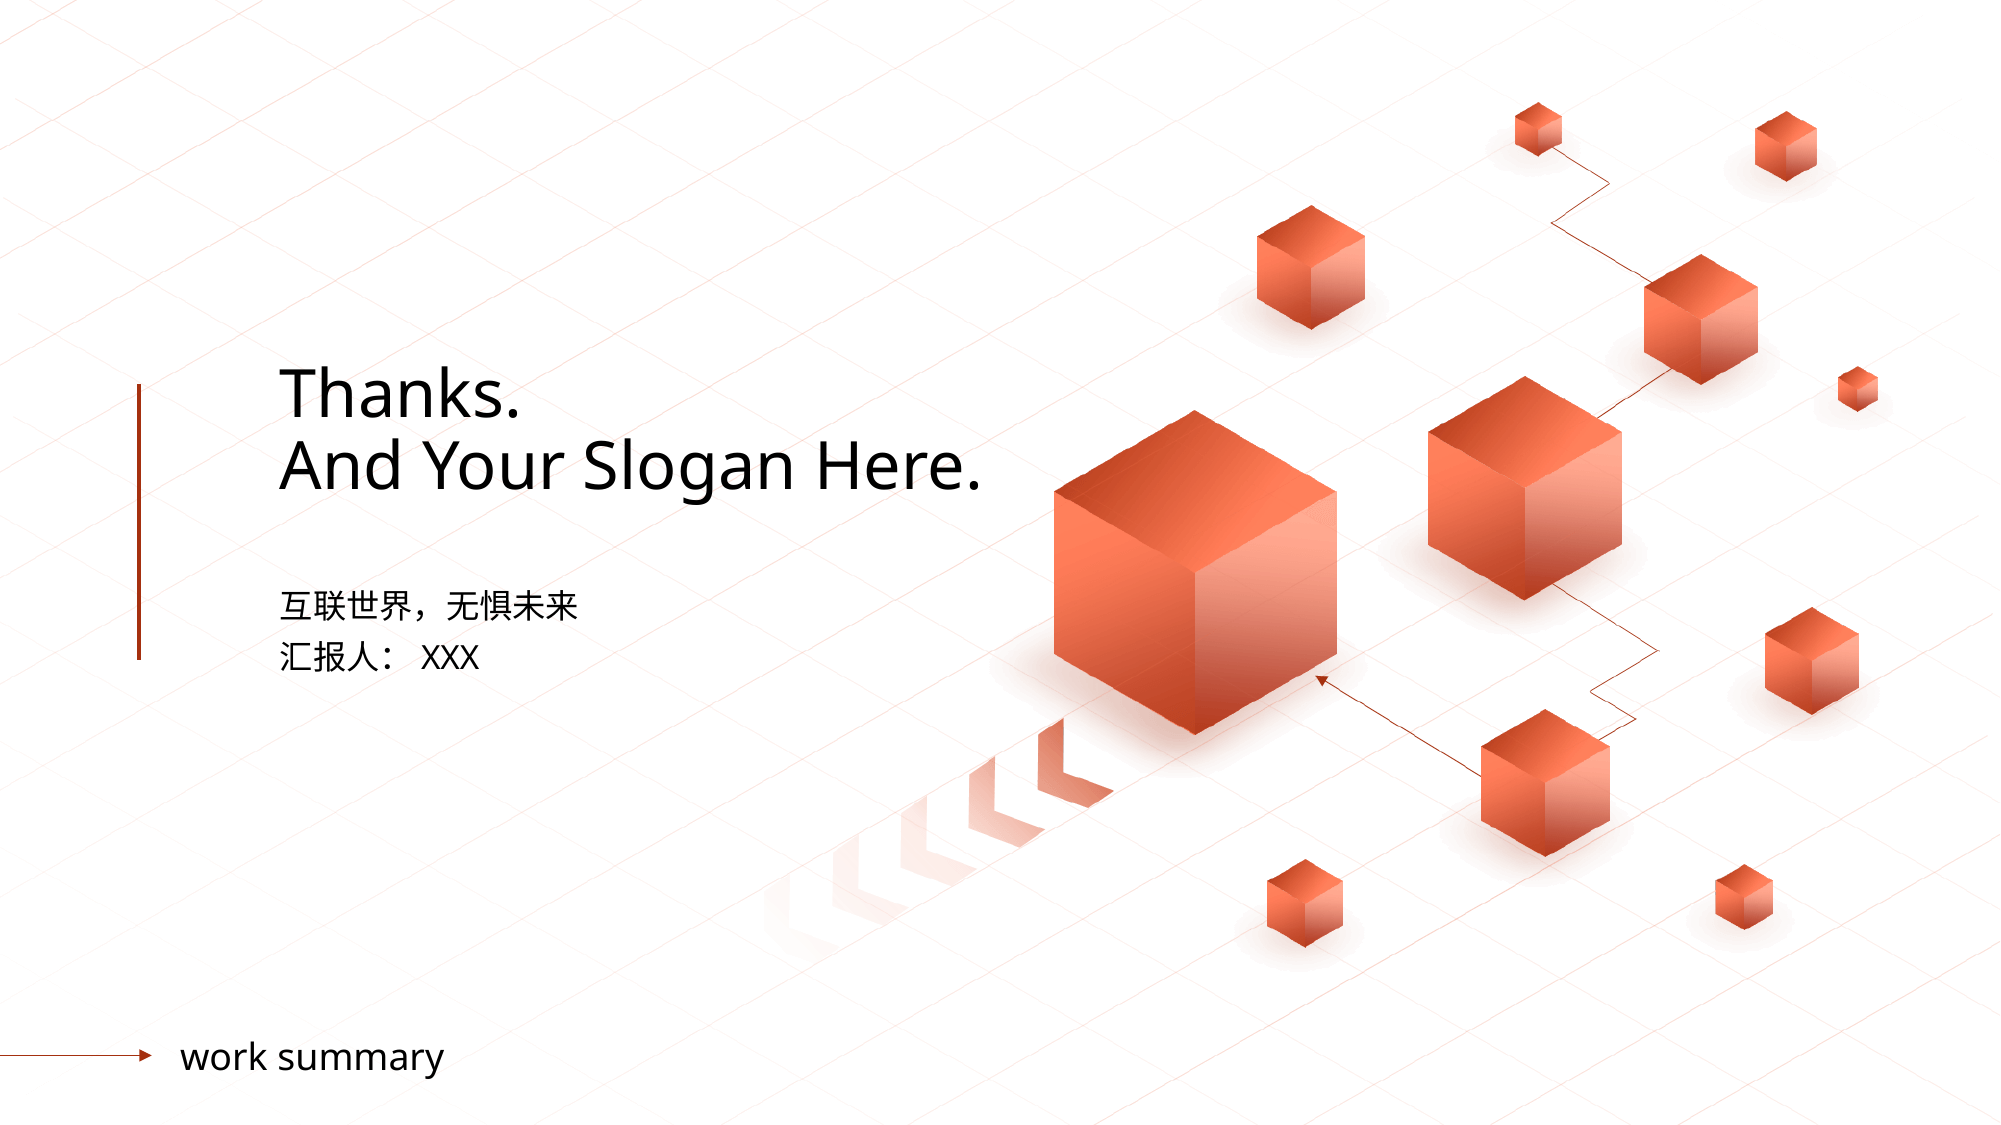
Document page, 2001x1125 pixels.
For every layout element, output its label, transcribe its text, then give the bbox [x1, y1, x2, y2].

list 汇报人：XXX [264, 633, 919, 685]
title Thanks. And Your Slogan Here. [264, 317, 1026, 512]
list 互联世界，无惧未来 [264, 582, 919, 633]
picture [0, 0, 2001, 1125]
